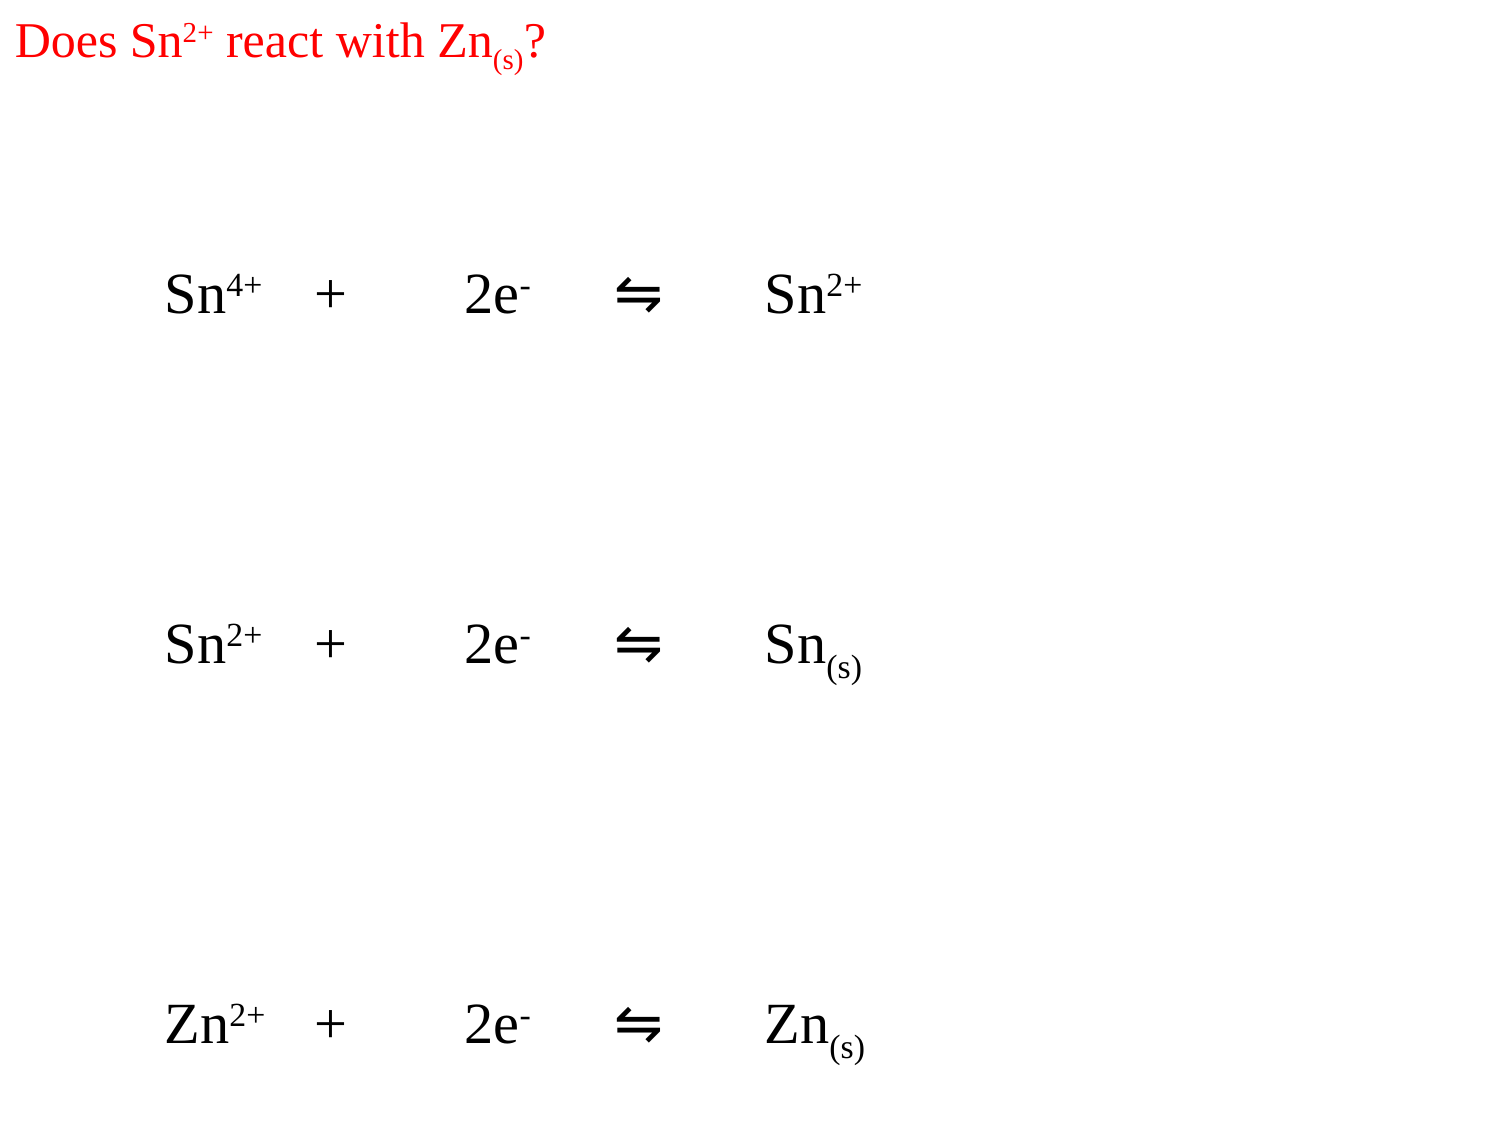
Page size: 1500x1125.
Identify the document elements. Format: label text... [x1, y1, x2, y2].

text_box Does Sn2+ react with Zn(s)? Sn4+ + 2e- ⇋ Sn2+ Sn2+ + 2e- ⇋ Sn(s) Zn2+ + 2e- ⇋ Zn(s) [0, 0, 1500, 1125]
